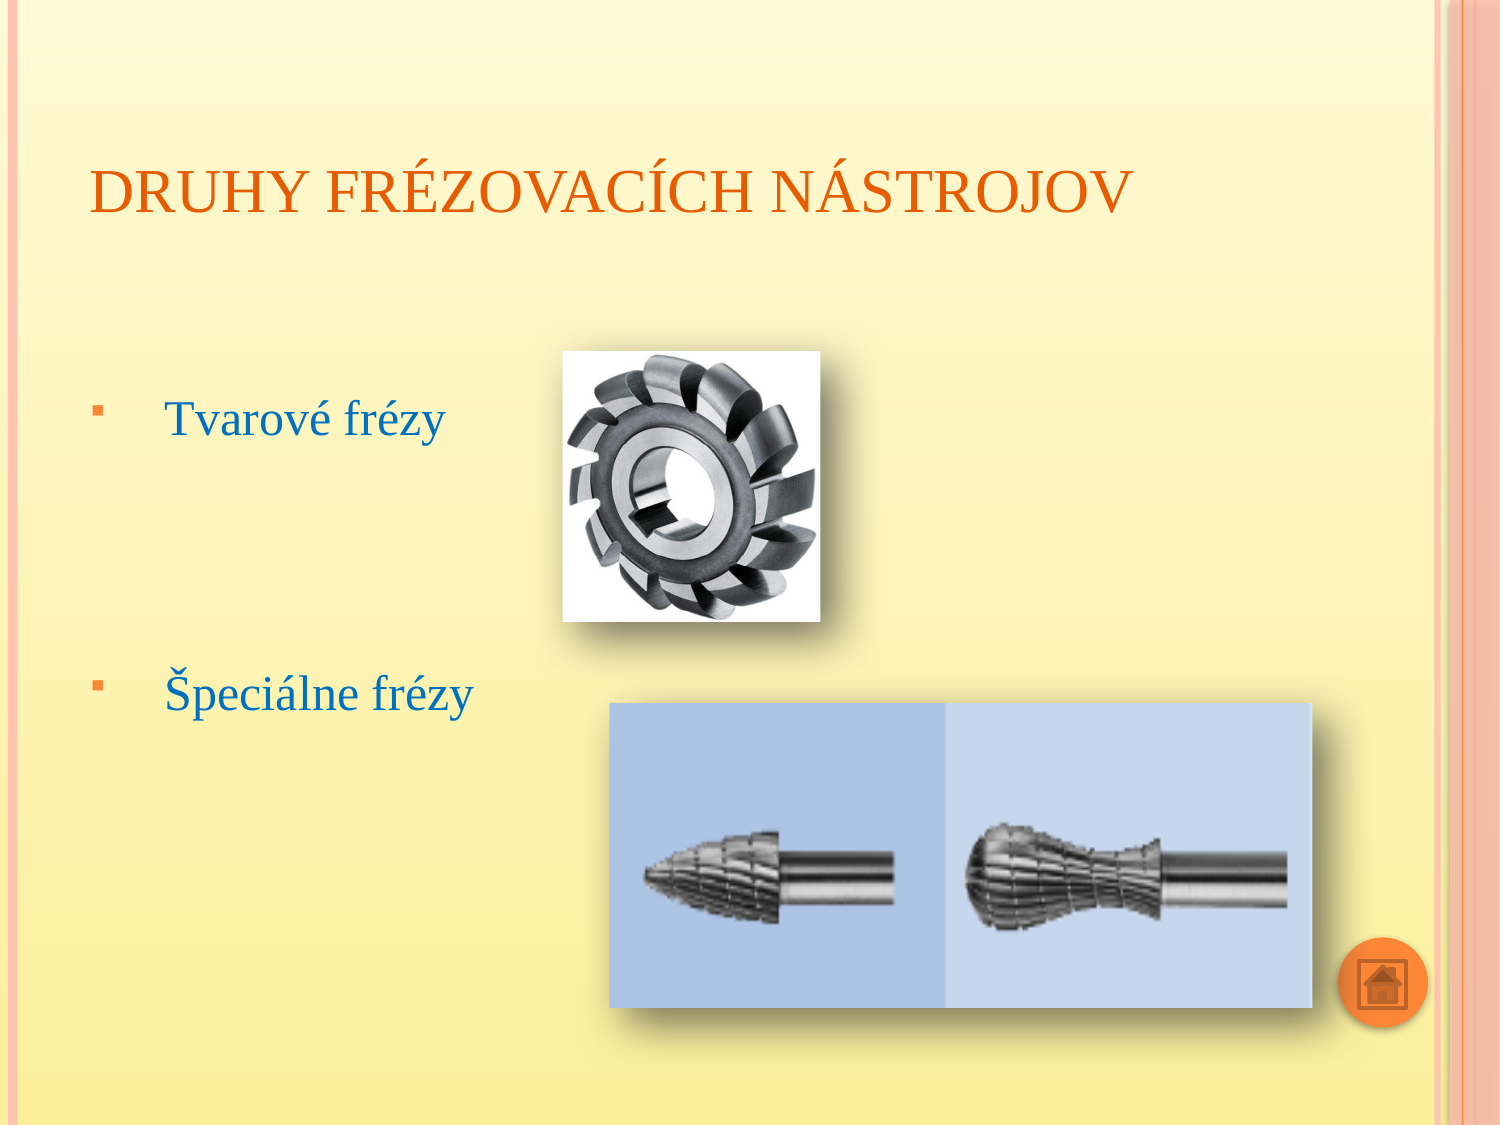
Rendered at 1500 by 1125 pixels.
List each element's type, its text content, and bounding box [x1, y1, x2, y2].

title Druhy frézovacích nástrojov [75, 45, 1300, 233]
list Tvarové frézy Špeciálne frézy [75, 262, 1300, 1062]
picture [608, 702, 1313, 1009]
picture [561, 350, 821, 622]
text_box [1357, 959, 1408, 1010]
